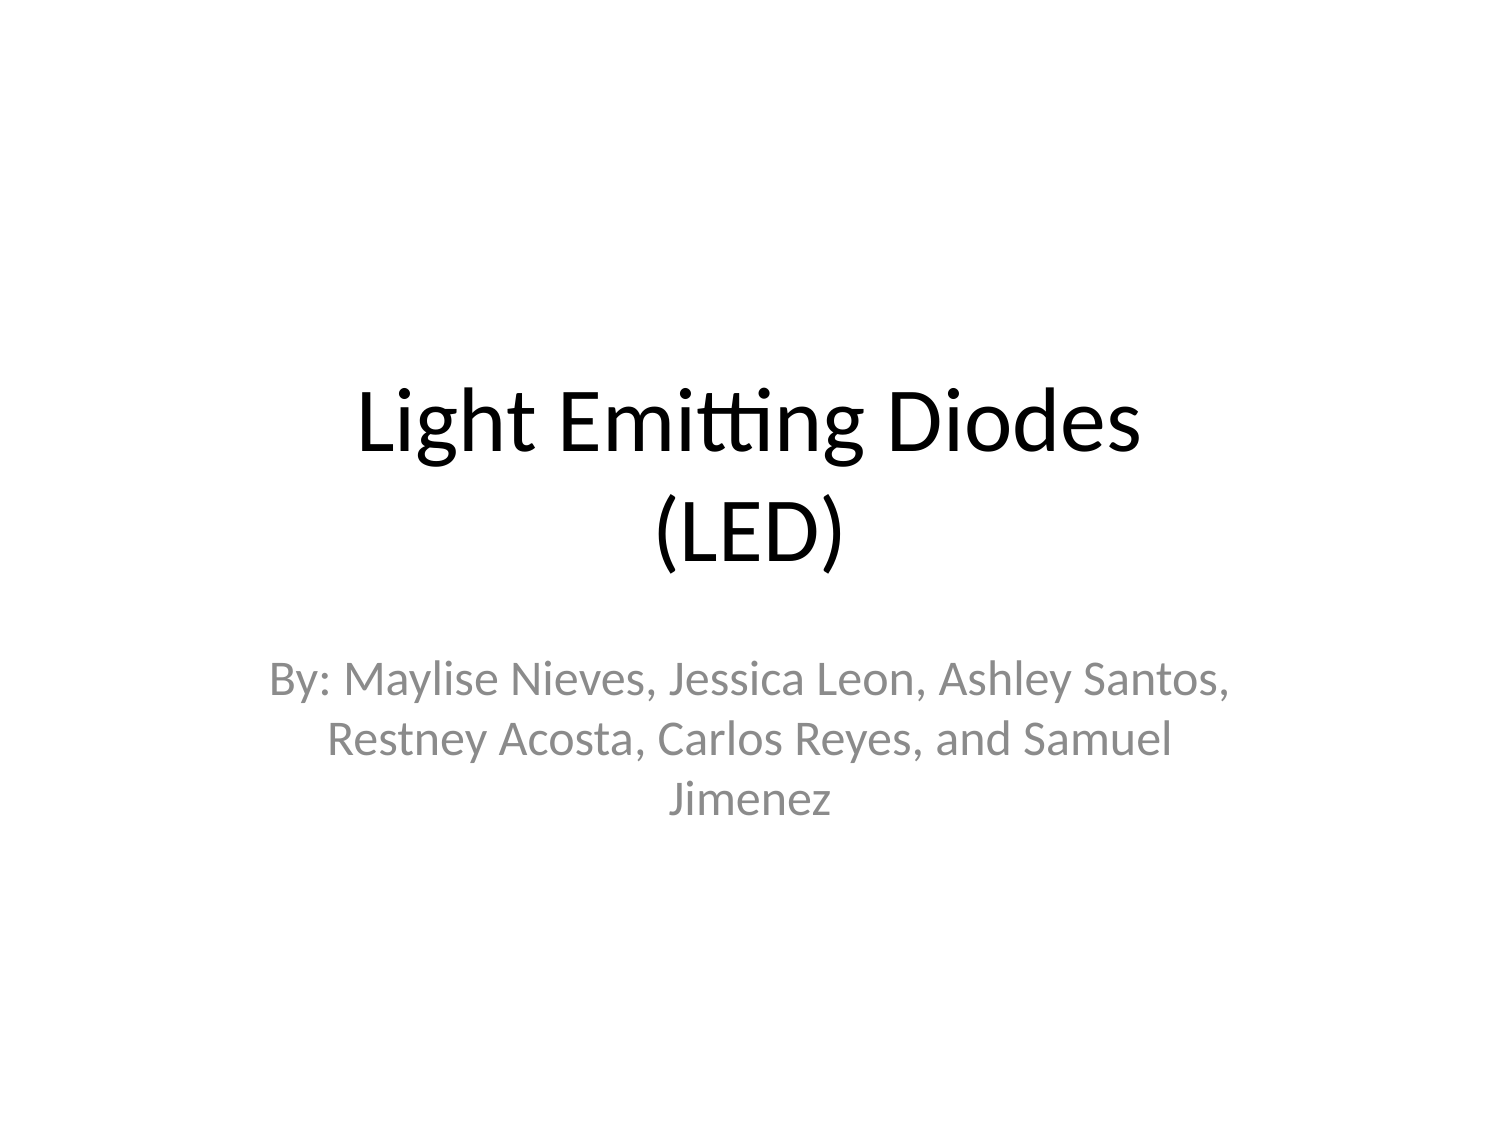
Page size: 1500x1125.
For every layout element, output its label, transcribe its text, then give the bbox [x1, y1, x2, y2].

subtitle By: Maylise Nieves, Jessica Leon, Ashley Santos, Restney Acosta, Carlos Reyes, and Samuel Jimenez [225, 637, 1275, 925]
title Light Emitting Diodes (LED) [112, 349, 1388, 591]
